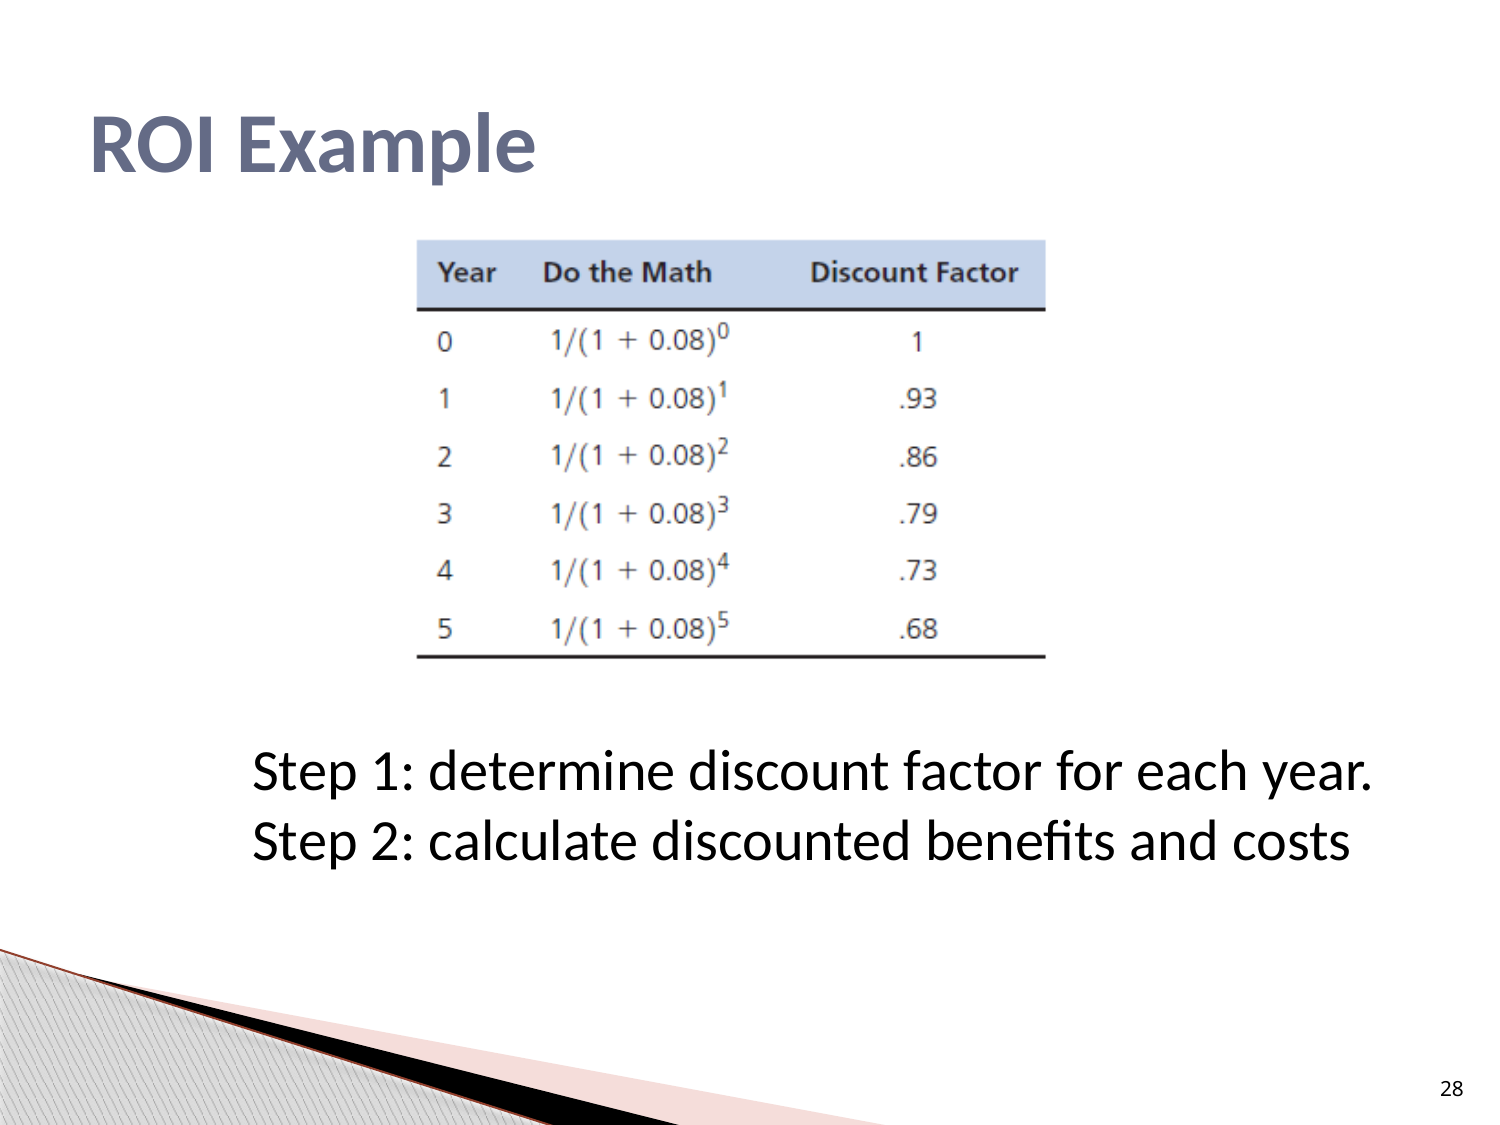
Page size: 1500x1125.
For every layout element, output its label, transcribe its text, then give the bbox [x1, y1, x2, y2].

picture [399, 224, 1057, 681]
title ROI Example [75, 45, 1425, 233]
text_box Step 1: determine discount factor for each year. Step 2: calculate discounted benefits and costs [237, 724, 1436, 880]
slide_number 28 [1418, 1051, 1479, 1112]
